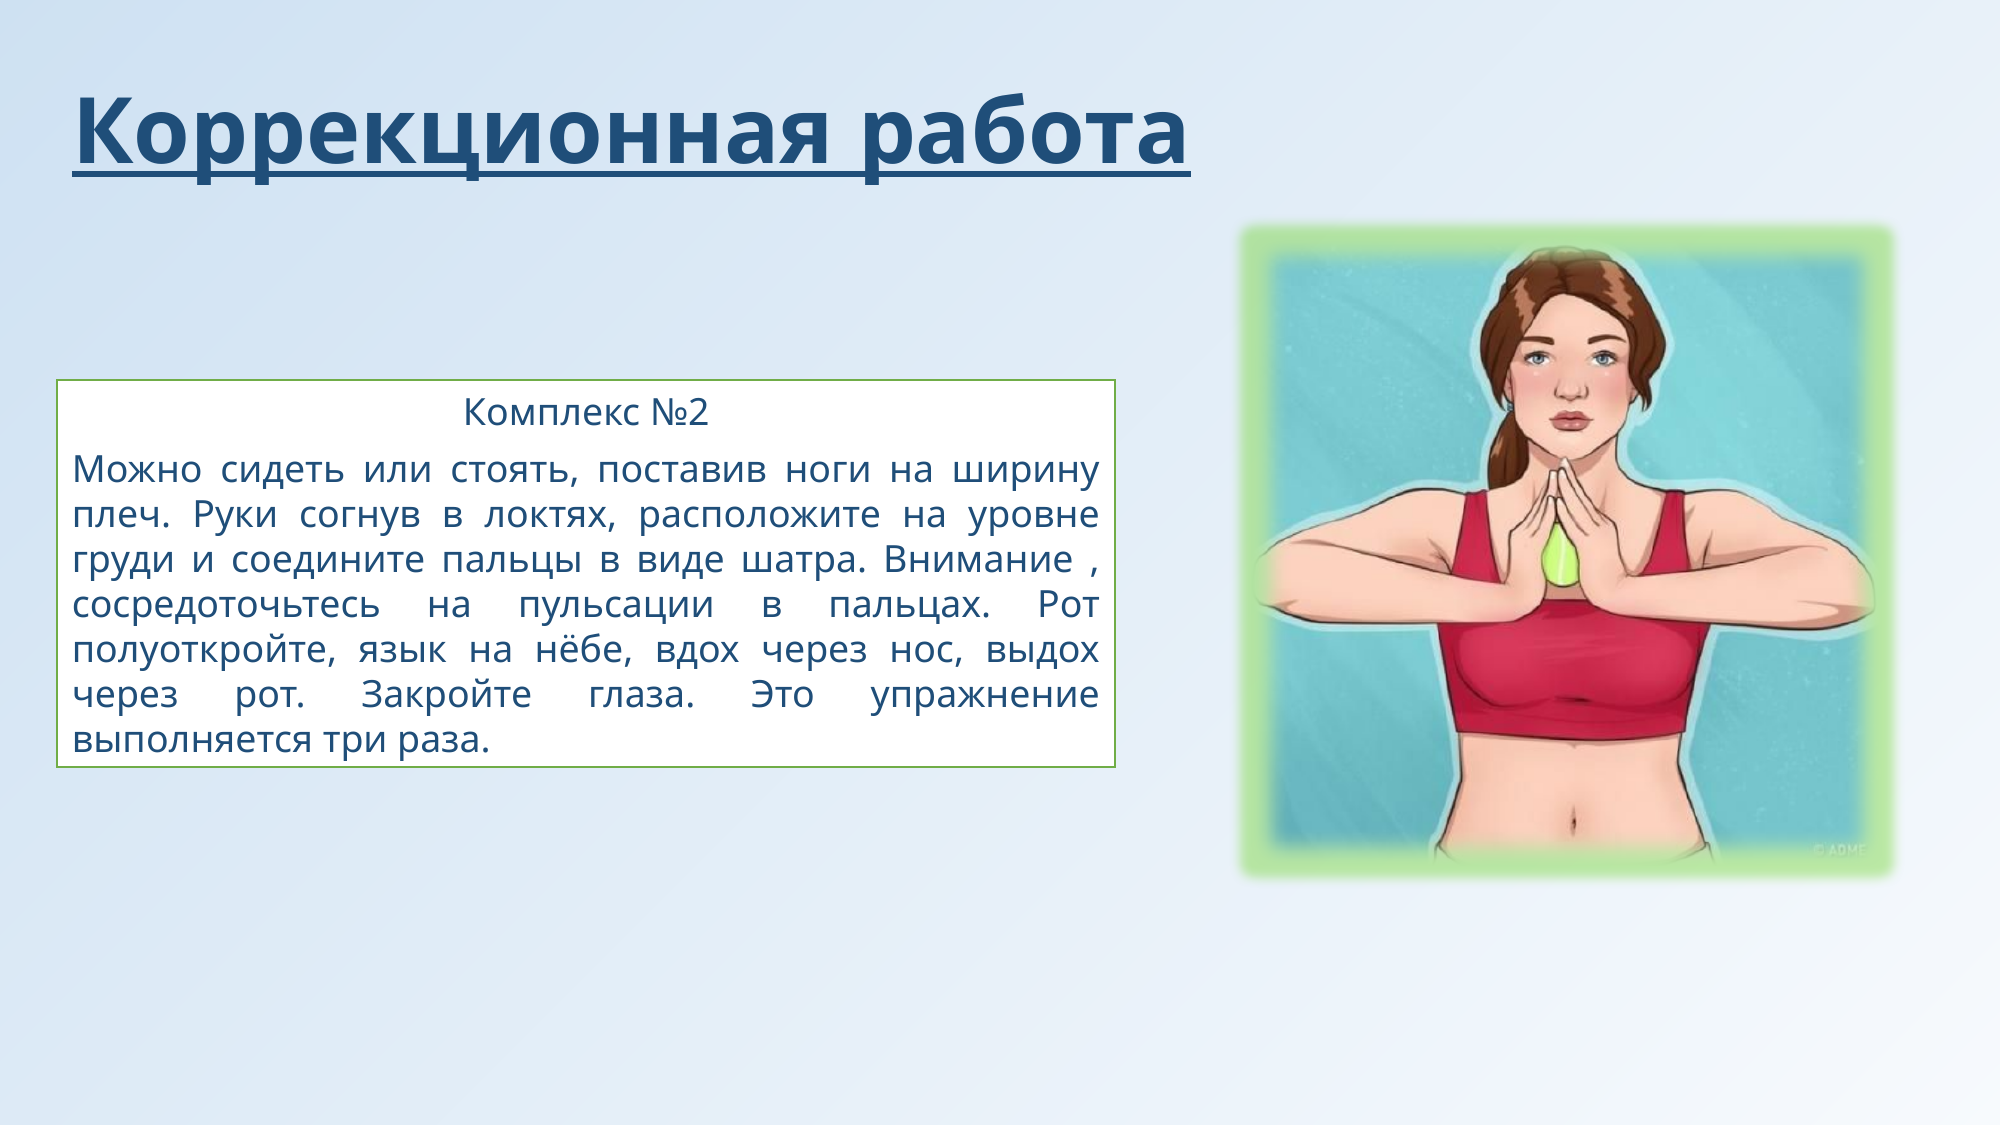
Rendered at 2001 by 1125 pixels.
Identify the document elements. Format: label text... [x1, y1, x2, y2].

picture [1250, 235, 1883, 867]
title Коррекционная работа [57, 0, 1783, 279]
text_box Комплекс №2 Можно сидеть или стоять, поставив ноги на ширину плеч. Руки согнув в локтях, расположите на уровне груди и соедините пальцы в виде шатра. Внимание , сосредоточьтесь на пульсации в пальцах. Рот полуоткройте, язык на нёбе, вдох через нос, выдох через рот. Закройте глаза. Это упражнение выполняется три раза. [56, 379, 1116, 768]
